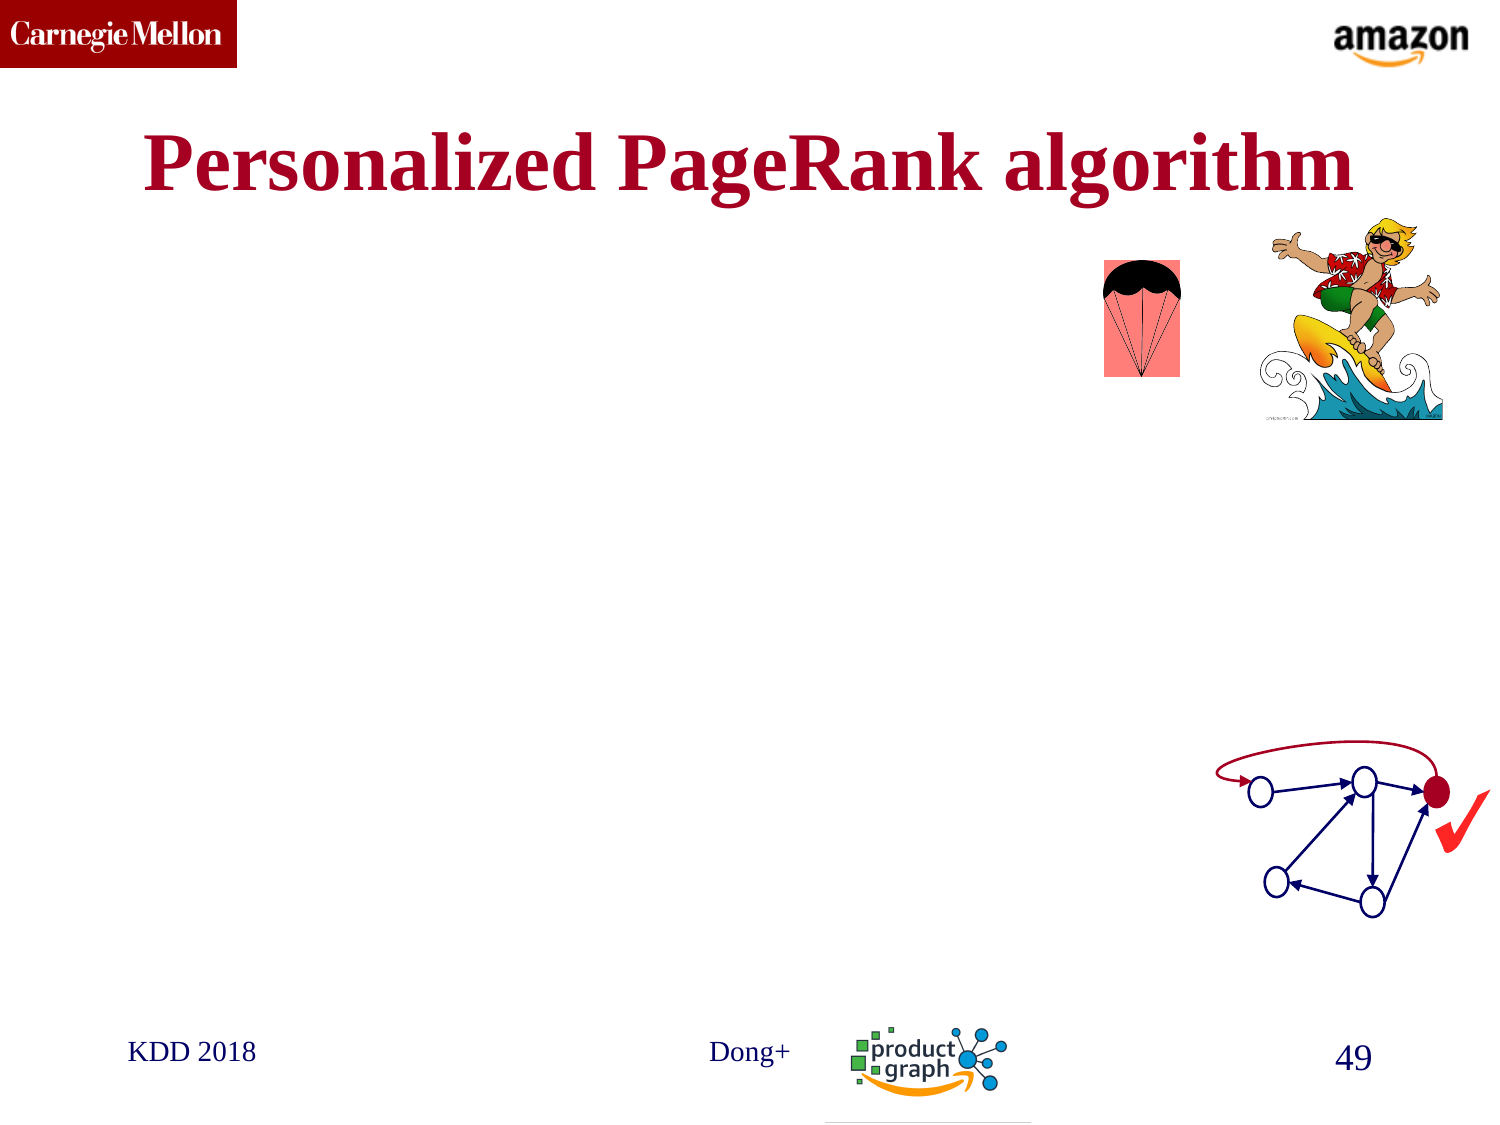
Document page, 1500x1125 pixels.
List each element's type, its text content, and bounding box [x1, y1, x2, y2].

picture [1322, 4, 1484, 88]
slide_number KDD 2018 [112, 1024, 426, 1101]
picture [0, 0, 237, 68]
title Personalized PageRank algorithm [112, 99, 1388, 213]
slide_number 49 [1074, 1024, 1388, 1101]
picture [1256, 212, 1449, 425]
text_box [1248, 766, 1449, 918]
picture [1103, 259, 1181, 377]
picture [1435, 789, 1491, 854]
footer Dong+ [512, 1024, 988, 1101]
